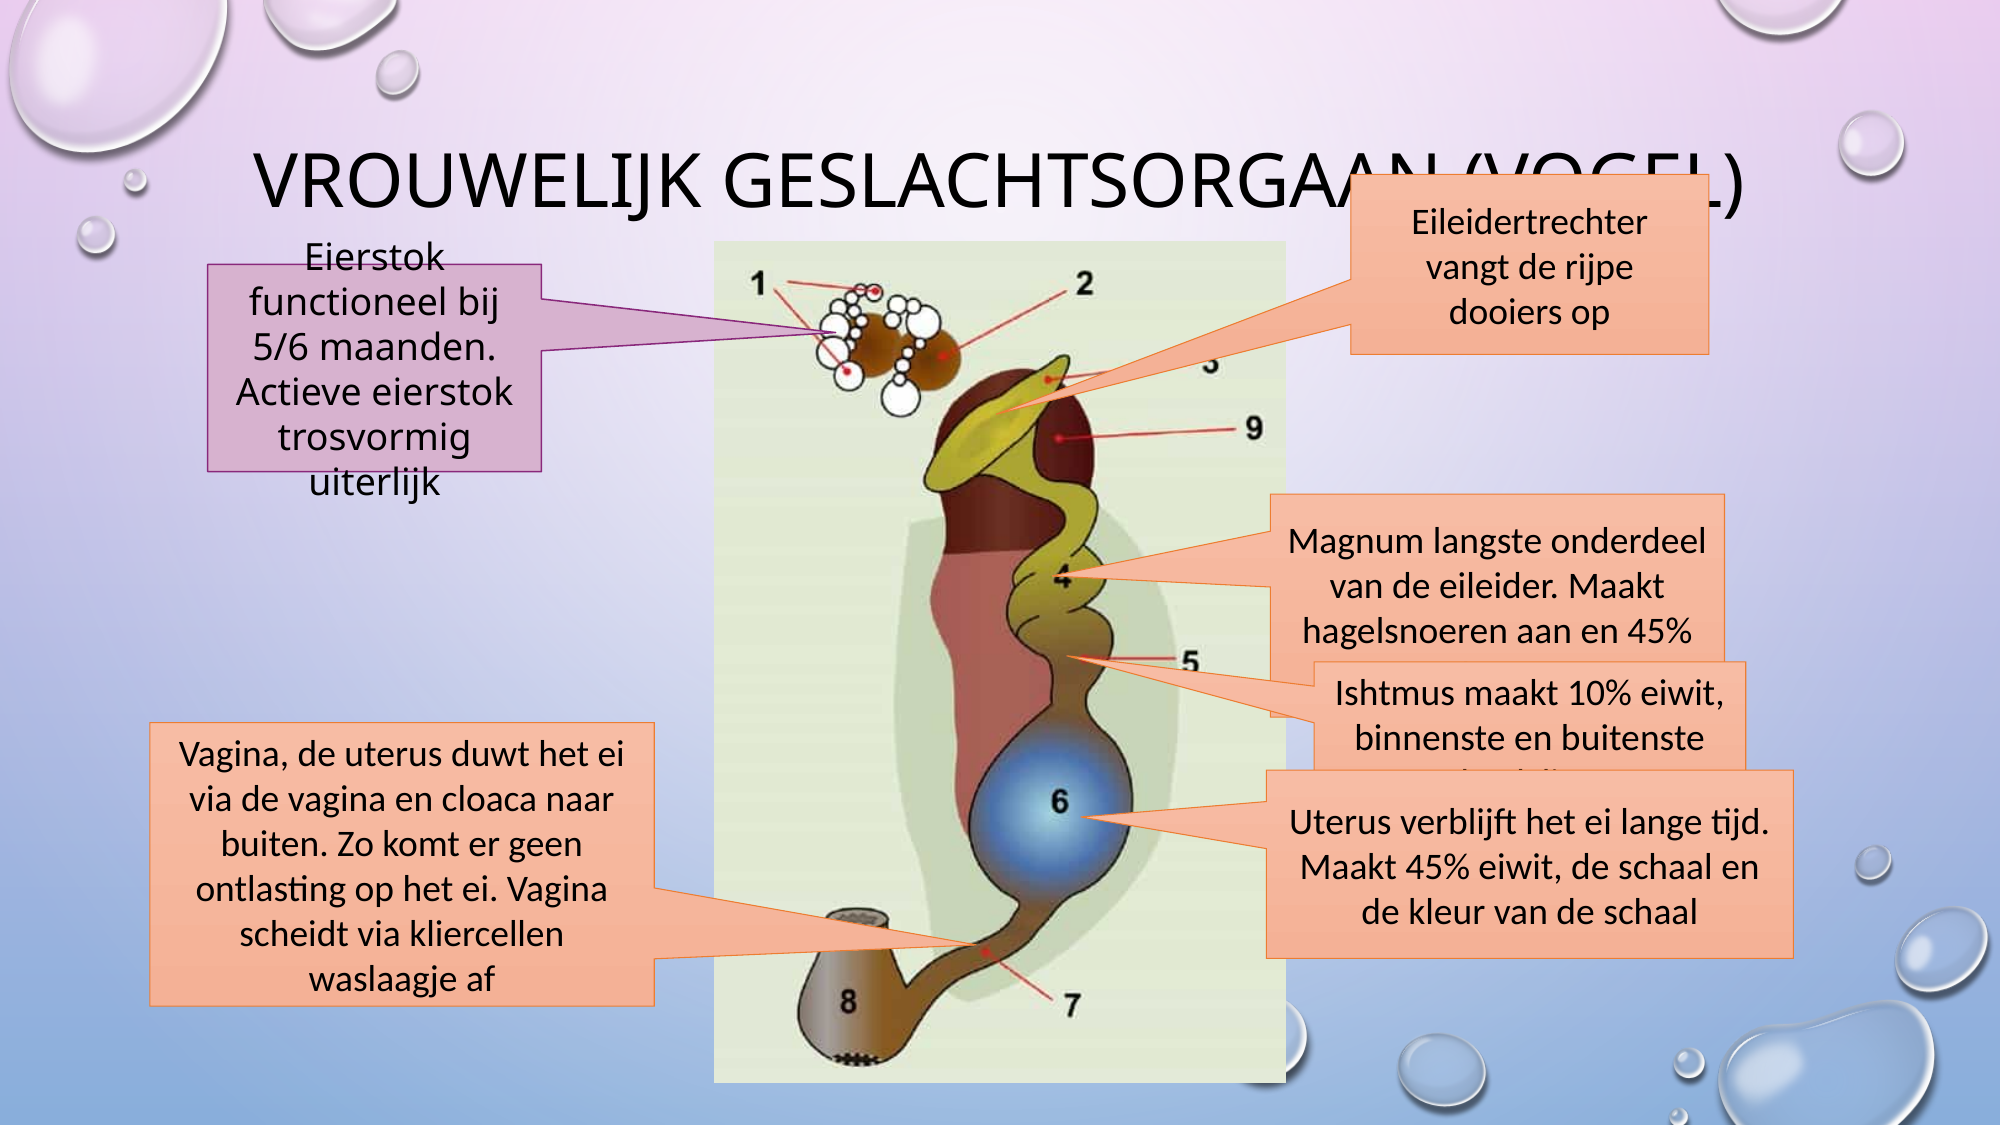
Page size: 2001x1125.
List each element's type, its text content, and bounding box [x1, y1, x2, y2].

picture [0, 0, 2000, 1125]
text_box Eierstok functioneel bij 5/6 maanden. Actieve eierstok trosvormig uiterlijk [206, 263, 708, 473]
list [714, 240, 1286, 1083]
title Vrouwelijk geslachtsorgaan (vogel) [149, 101, 1851, 265]
text_box Ishtmus maakt 10% eiwit, binnenste en buitenste schaalvliezen [1292, 661, 1746, 770]
text_box Magnum langste onderdeel van de eileider. Maakt hagelsnoeren aan en 45% van het eiwit [1292, 494, 1725, 686]
text_box Vagina, de uterus duwt het ei via de vagina en cloaca naar buiten. Zo komt er geen ontlasting op het ei. Vagina scheidt via kliercellen waslaagje af [149, 722, 708, 1007]
text_box Uterus verblijft het ei lange tijd. Maakt 45% eiwit, de schaal en de kleur van de schaal [1292, 770, 1794, 959]
text_box Eileidertrechter vangt de rijpe dooiers op [1292, 174, 1709, 355]
